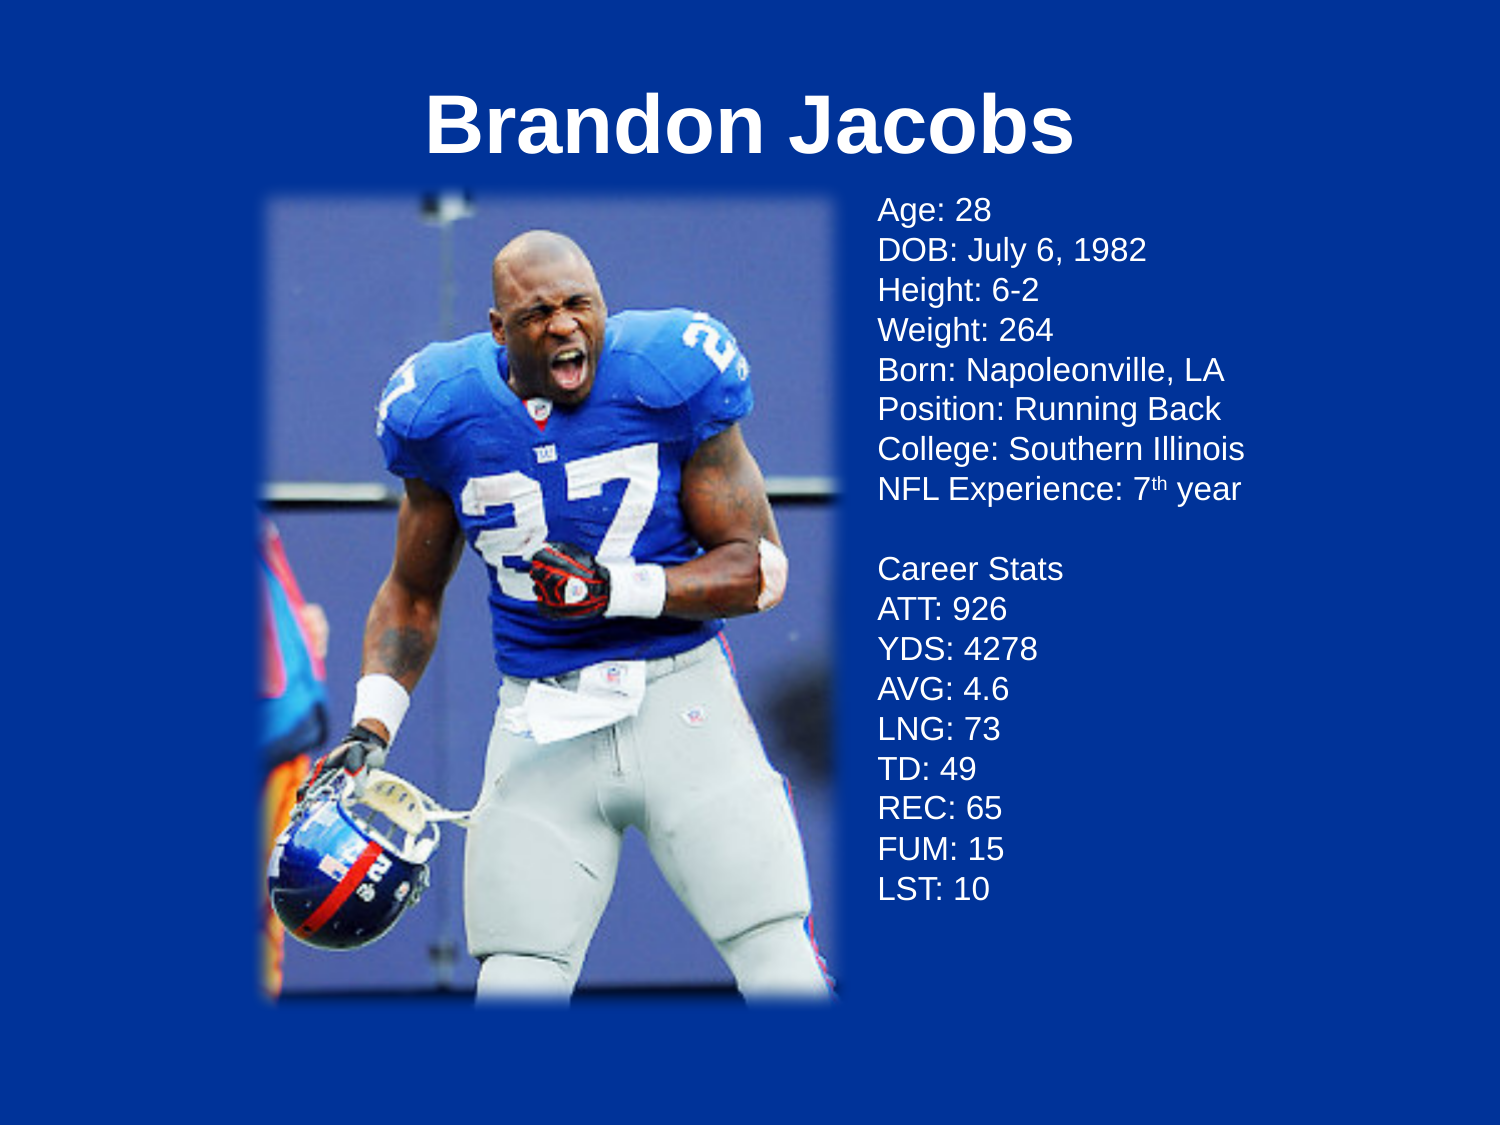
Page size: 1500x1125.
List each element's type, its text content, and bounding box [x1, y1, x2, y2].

text_box Brandon Jacobs [0, 62, 1500, 178]
picture [249, 180, 851, 1014]
text_box Age: 28 DOB: July 6, 1982 Height: 6-2 Weight: 264 Born: Napoleonville, LA Position: Running Back College: Southern Illinois NFL Experience: 7th year Career Stats ATT: 926 YDS: 4278 AVG: 4.6 LNG: 73 TD: 49 REC: 65 FUM: 15 LST: 10 [862, 180, 1284, 914]
